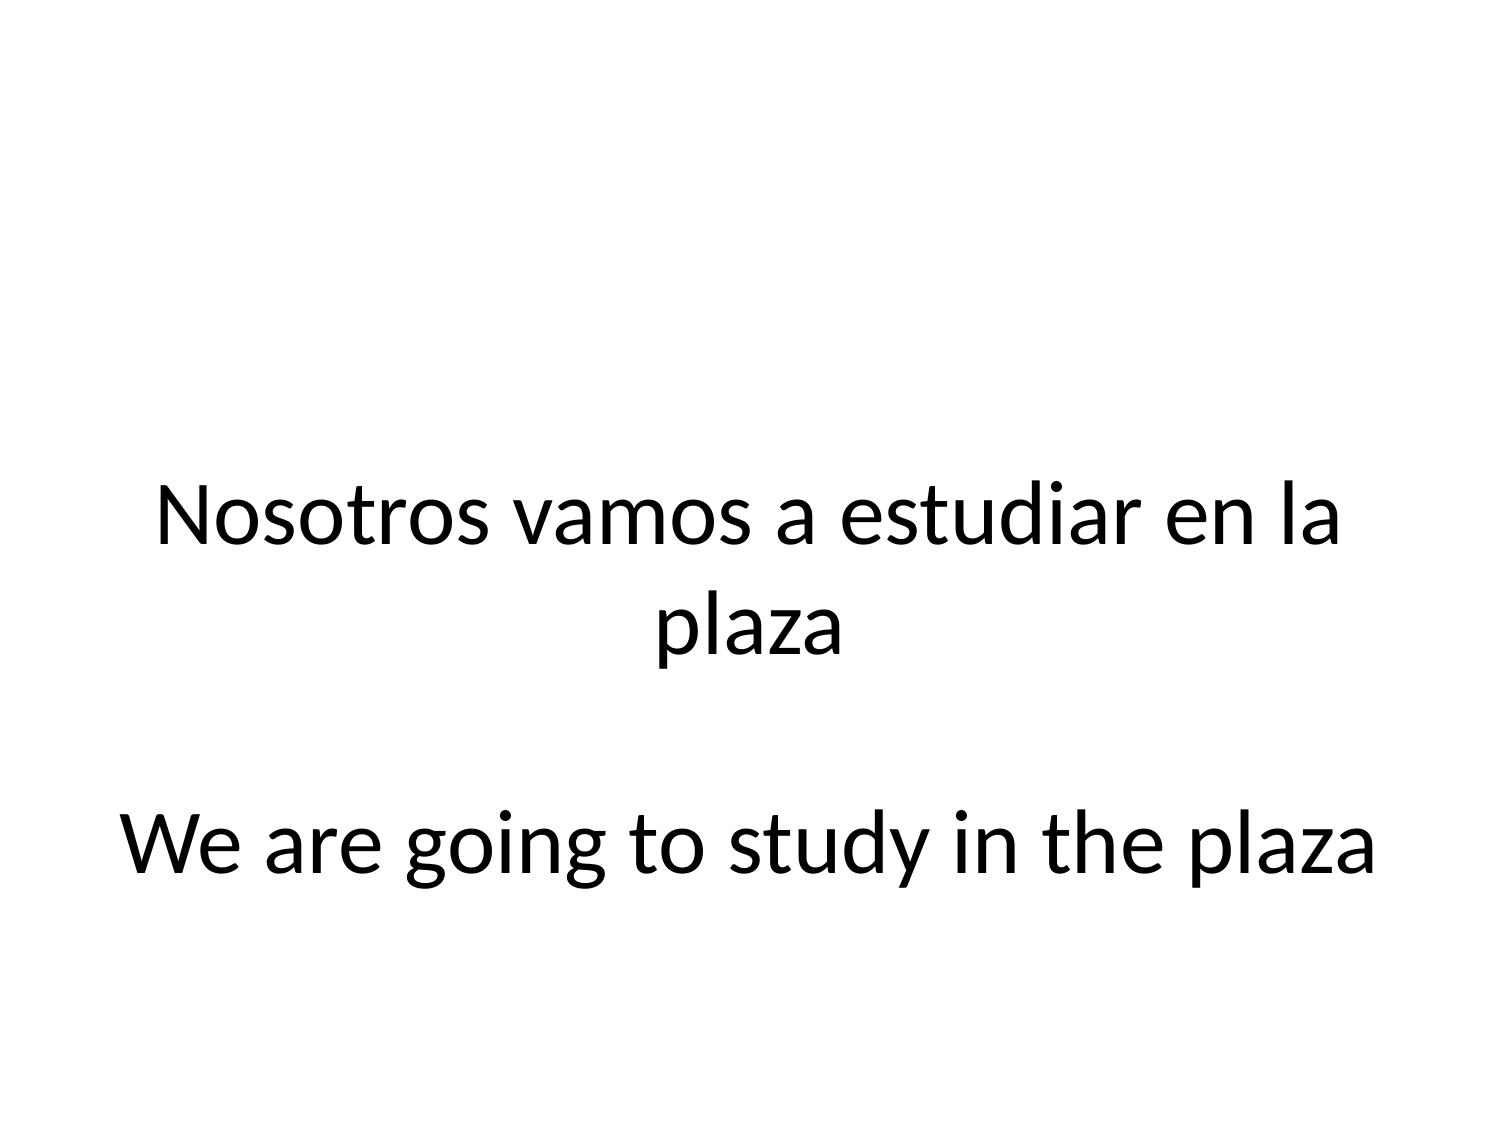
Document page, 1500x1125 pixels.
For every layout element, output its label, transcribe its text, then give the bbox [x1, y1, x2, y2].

title Nosotros vamos a estudiar en la plaza We are going to study in the plaza [75, 45, 1425, 1080]
